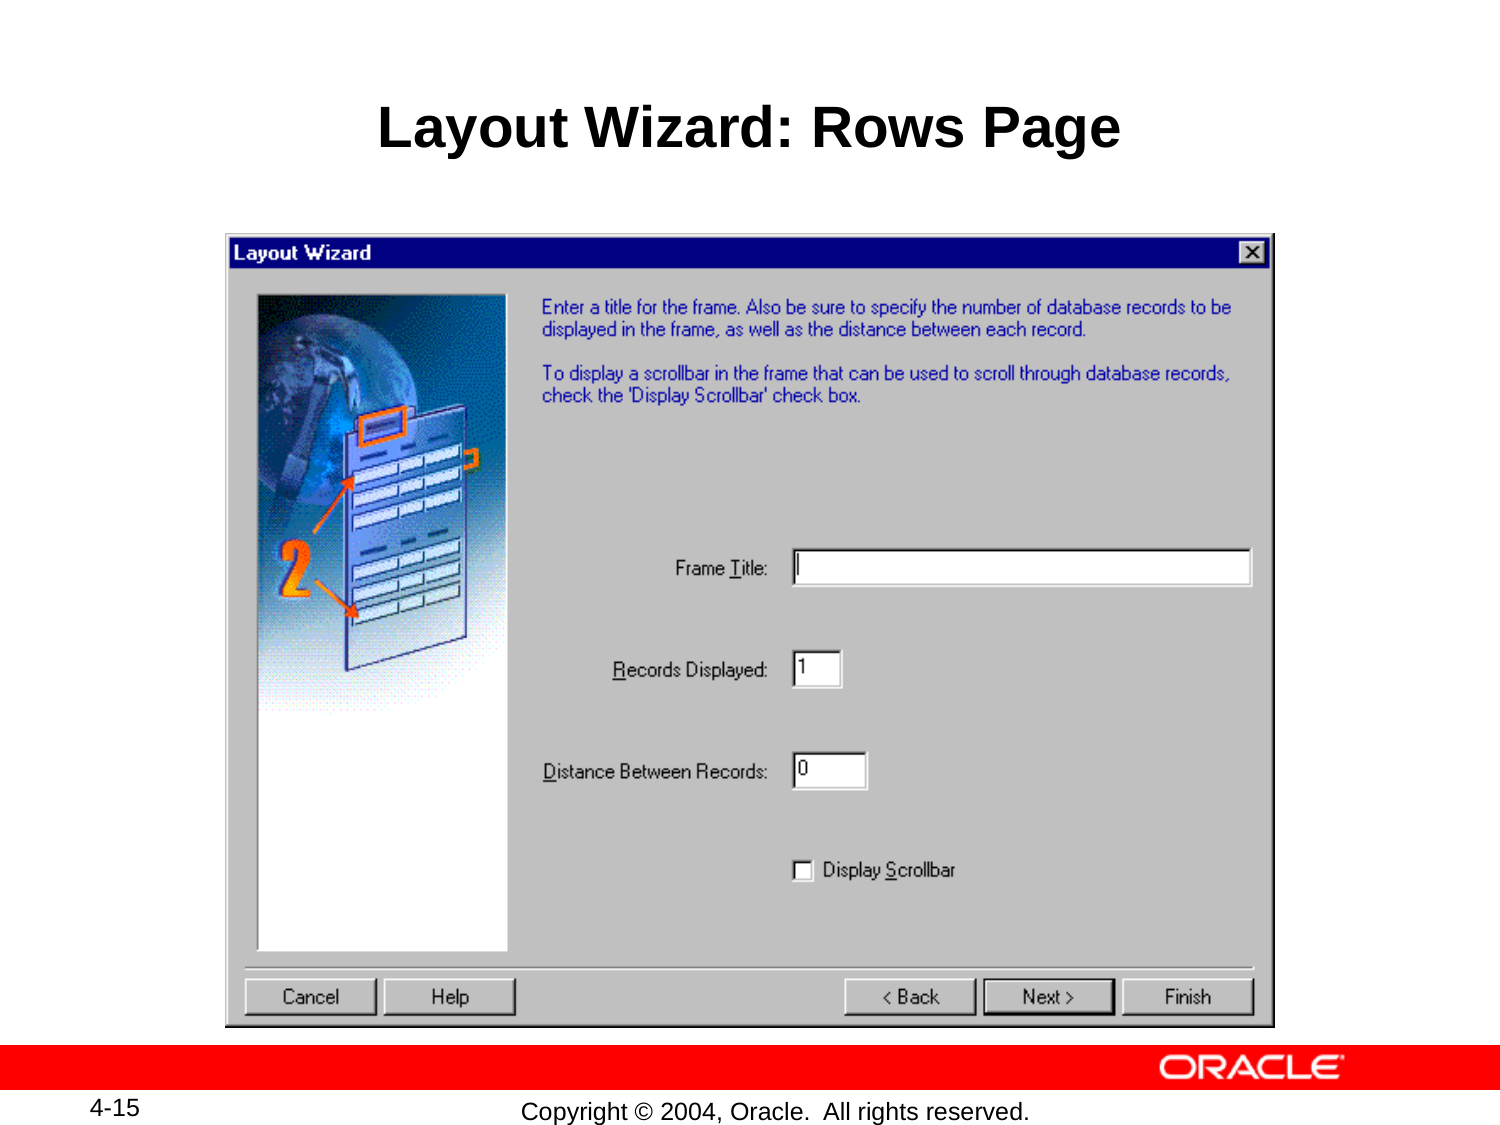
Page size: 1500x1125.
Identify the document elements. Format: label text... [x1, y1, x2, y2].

title Layout Wizard: Rows Page [149, 87, 1351, 232]
picture [224, 233, 1276, 1029]
